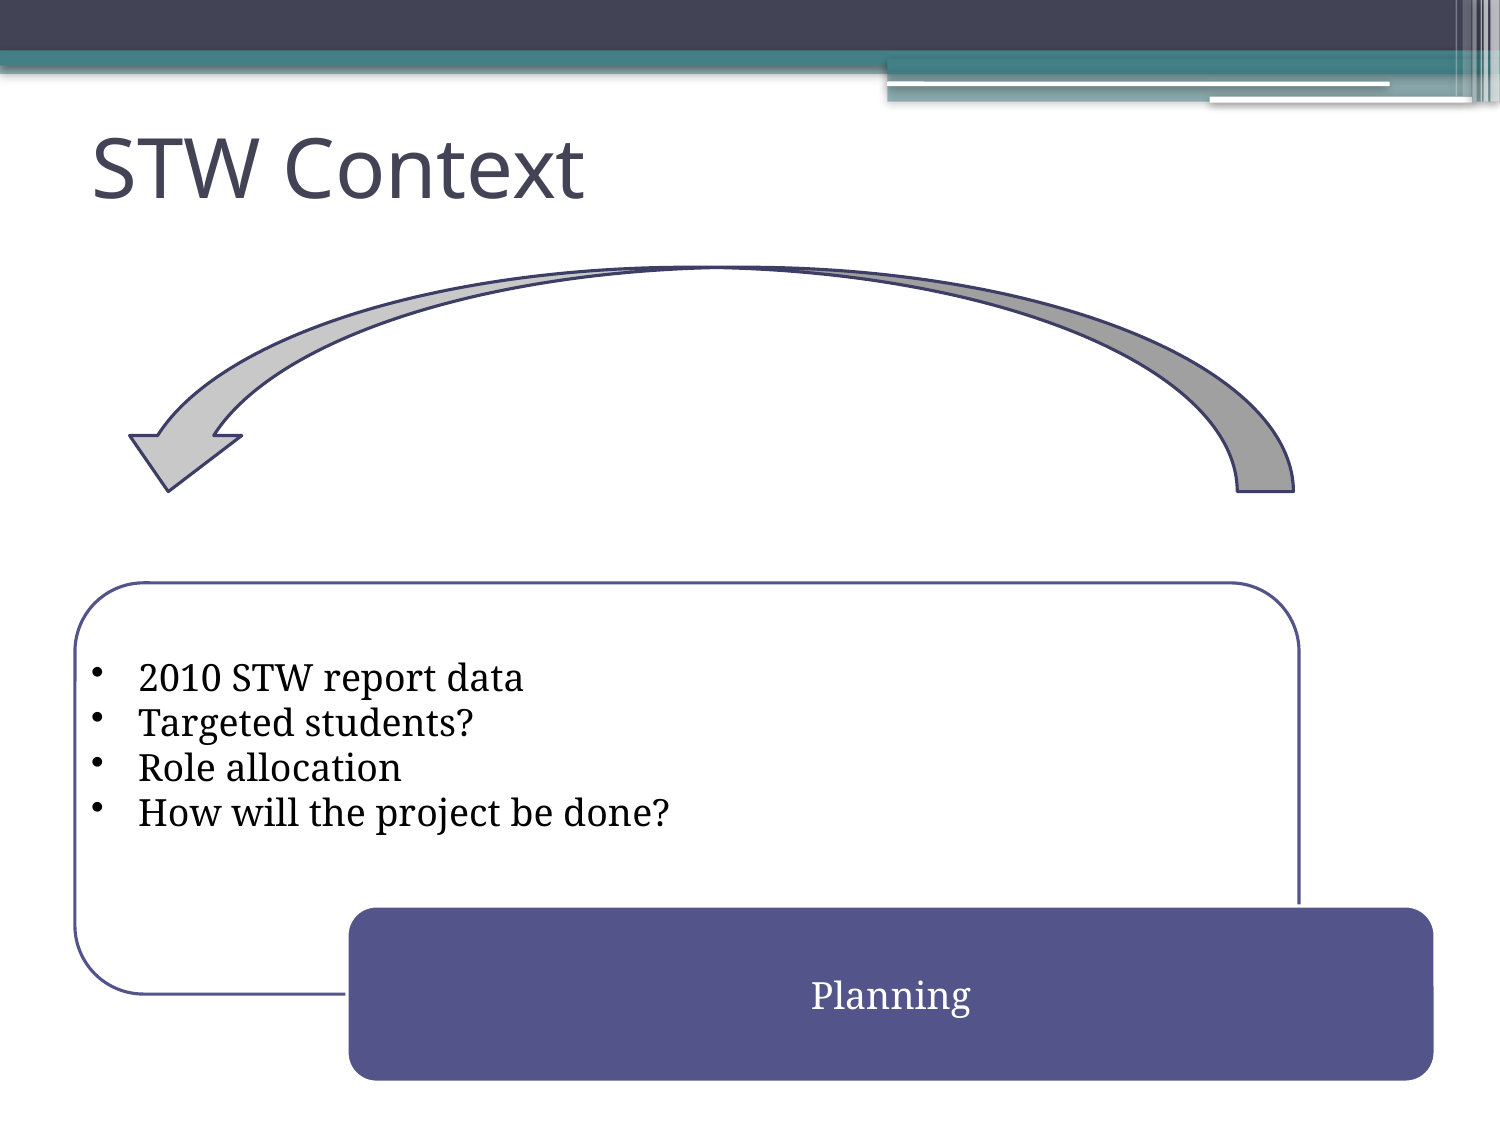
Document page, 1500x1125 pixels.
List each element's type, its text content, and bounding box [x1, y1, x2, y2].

title STW Context [76, 78, 1427, 241]
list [74, 242, 1436, 1083]
